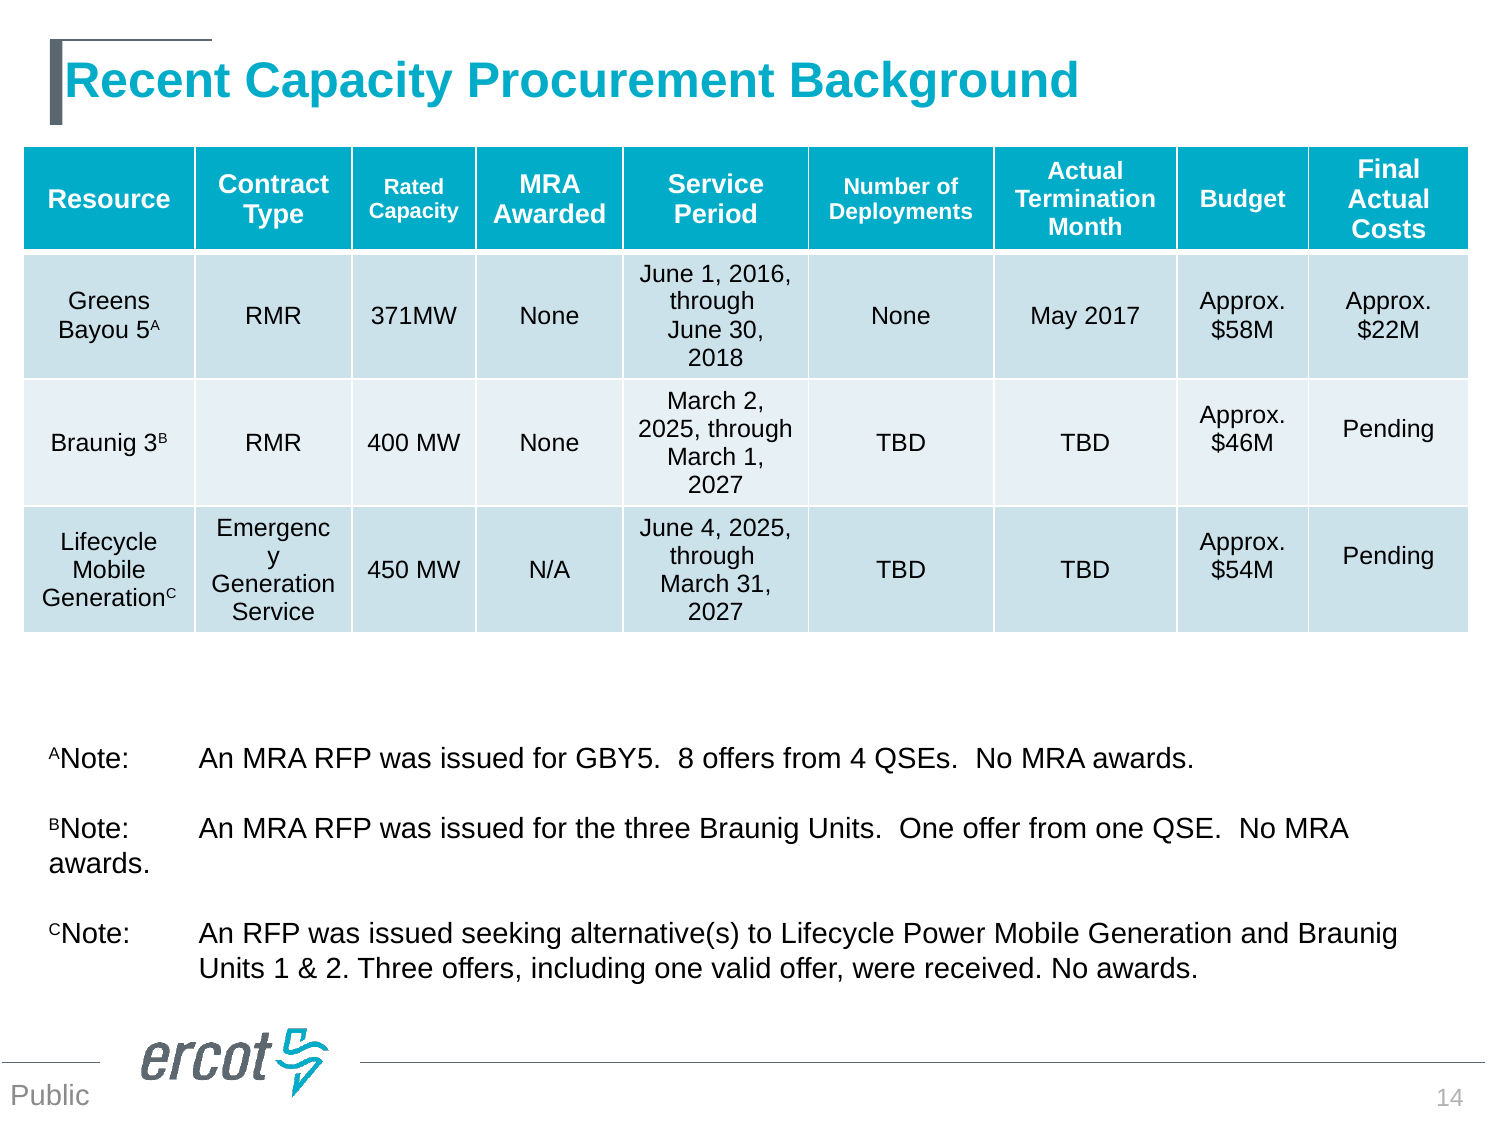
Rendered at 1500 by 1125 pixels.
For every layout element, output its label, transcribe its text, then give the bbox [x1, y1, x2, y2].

table_cell TBD [995, 507, 1176, 632]
table_cell Pending [1309, 507, 1468, 632]
table_header Service Period [624, 147, 808, 249]
table_cell RMR [196, 380, 351, 505]
table_cell N/A [477, 507, 622, 632]
table_header MRA Awarded [477, 147, 622, 249]
table_cell Emergency Generation Service [196, 507, 351, 632]
table_cell Approx. $46M [1178, 380, 1308, 505]
table_cell Approx. $58M [1178, 255, 1308, 378]
table_header Contract Type [196, 147, 351, 249]
title Recent Capacity Procurement Background [49, 39, 1450, 121]
table_cell June 1, 2016, through June 30, 2018 [624, 255, 808, 378]
table_header Resource [24, 147, 194, 249]
table_cell Lifecycle Mobile GenerationC [24, 507, 194, 632]
text_box ANote: An MRA RFP was issued for GBY5. 8 offers from 4 QSEs. No MRA awards. BNote: An MRA RFP was issued for the three Braunig Units. One offer from one QSE. No MRA awards. CNote: An RFP was issued seeking alternative(s) to Lifecycle Power Mobile Generation and Braunig Units 1 & 2. Three offers, including one valid offer, were received. No awards. [33, 732, 1472, 1072]
table_cell Pending [1309, 380, 1468, 505]
table_cell March 2, 2025, through March 1, 2027 [624, 380, 808, 505]
table_cell None [477, 255, 622, 378]
table_cell TBD [809, 380, 993, 505]
table_cell May 2017 [995, 255, 1176, 378]
slide_number 14 [1412, 1085, 1488, 1109]
table_cell None [809, 255, 993, 378]
table_cell Greens Bayou 5A [24, 255, 194, 378]
table_header Number of Deployments [809, 147, 993, 249]
table_cell Approx. $22M [1309, 255, 1468, 378]
table_header Actual Termination Month [995, 147, 1176, 249]
table_cell Braunig 3B [24, 380, 194, 505]
table_cell 450 MW [353, 507, 475, 632]
table_cell 371MW [353, 255, 475, 378]
table_header Rated Capacity [353, 147, 475, 249]
table_header Final Actual Costs [1309, 147, 1468, 249]
table_cell RMR [196, 255, 351, 378]
table_cell TBD [809, 507, 993, 632]
table_header Budget [1178, 147, 1308, 249]
table_cell June 4, 2025, through March 31, 2027 [624, 507, 808, 632]
table_cell Approx. $54M [1178, 507, 1308, 632]
table_cell None [477, 380, 622, 505]
table_cell 400 MW [353, 380, 475, 505]
picture [137, 1072, 332, 1100]
table_cell TBD [995, 380, 1176, 505]
